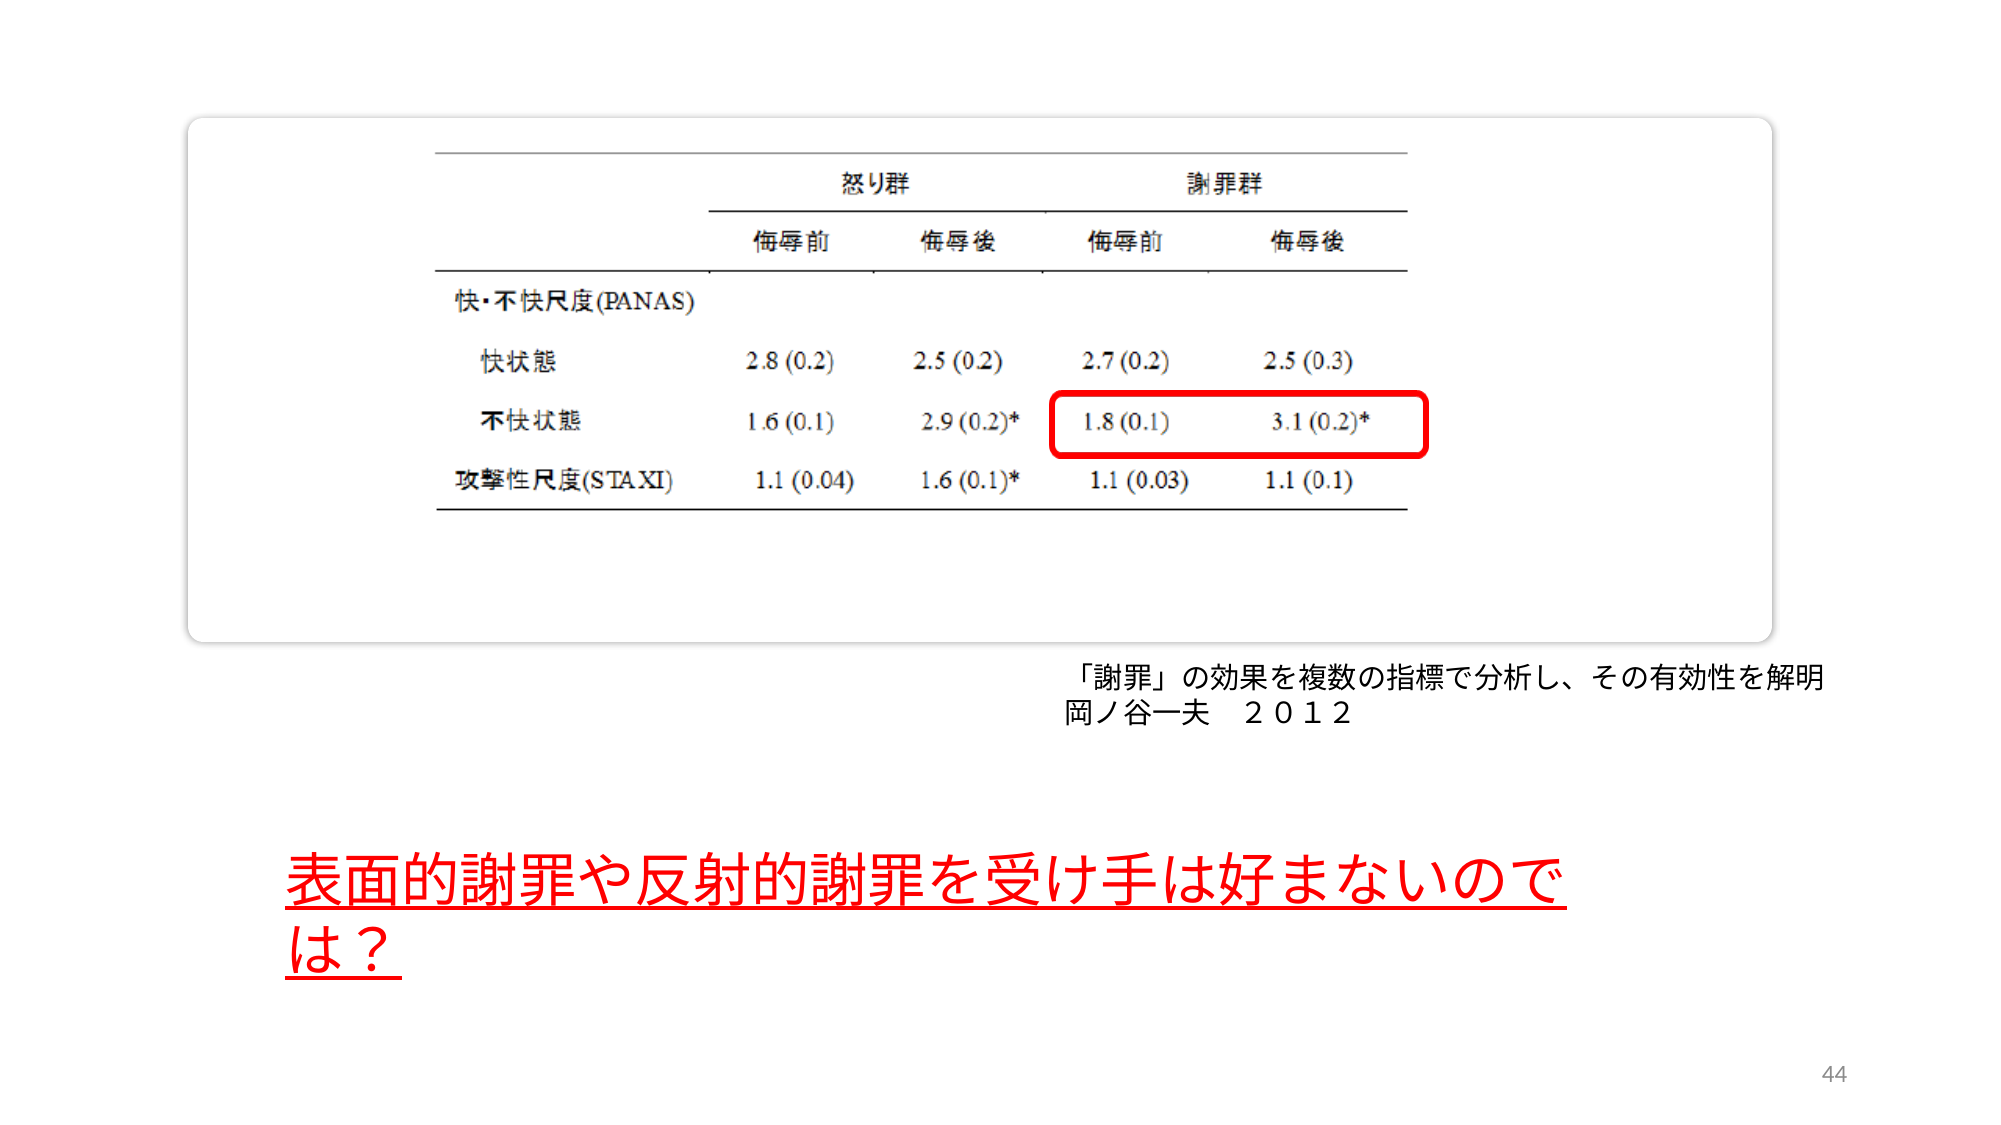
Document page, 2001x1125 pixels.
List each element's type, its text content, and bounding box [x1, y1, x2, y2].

slide_number 44 [1412, 1042, 1863, 1103]
text_box 表面的謝罪や反射的謝罪を受け手は好まないのでは？ [270, 836, 1689, 991]
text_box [218, 148, 1741, 611]
text_box 「謝罪」の効果を複数の指標で分析し、その有効性を解明 岡ノ谷一夫 ２０１２ [1049, 651, 2000, 737]
